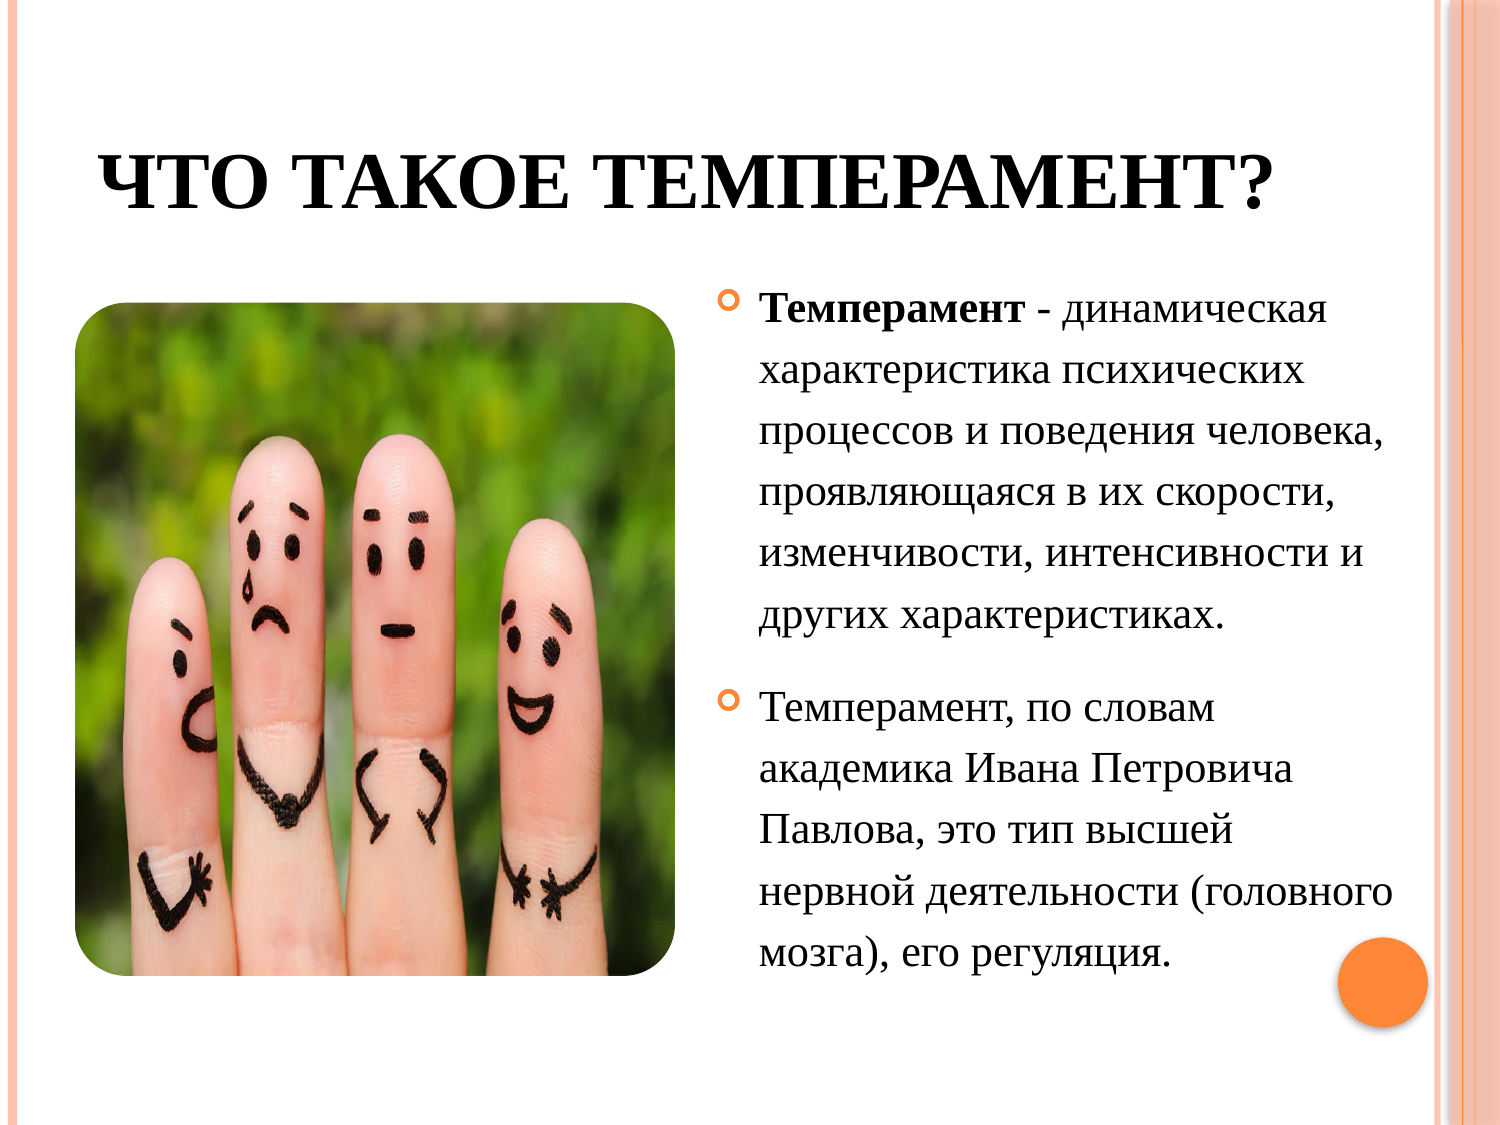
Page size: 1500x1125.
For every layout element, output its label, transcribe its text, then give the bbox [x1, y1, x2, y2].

list Темперамент - динамическая характеристика психических процессов и поведения человека, проявляющаяся в их скорости, изменчивости, интенсивности и других характеристиках. Темперамент, по словам академика Ивана Петровича Павлова, это тип высшей нервной деятельности (головного мозга), его регуляция. [700, 262, 1412, 1094]
title Что такое темперамент? [75, 45, 1300, 233]
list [74, 302, 676, 977]
